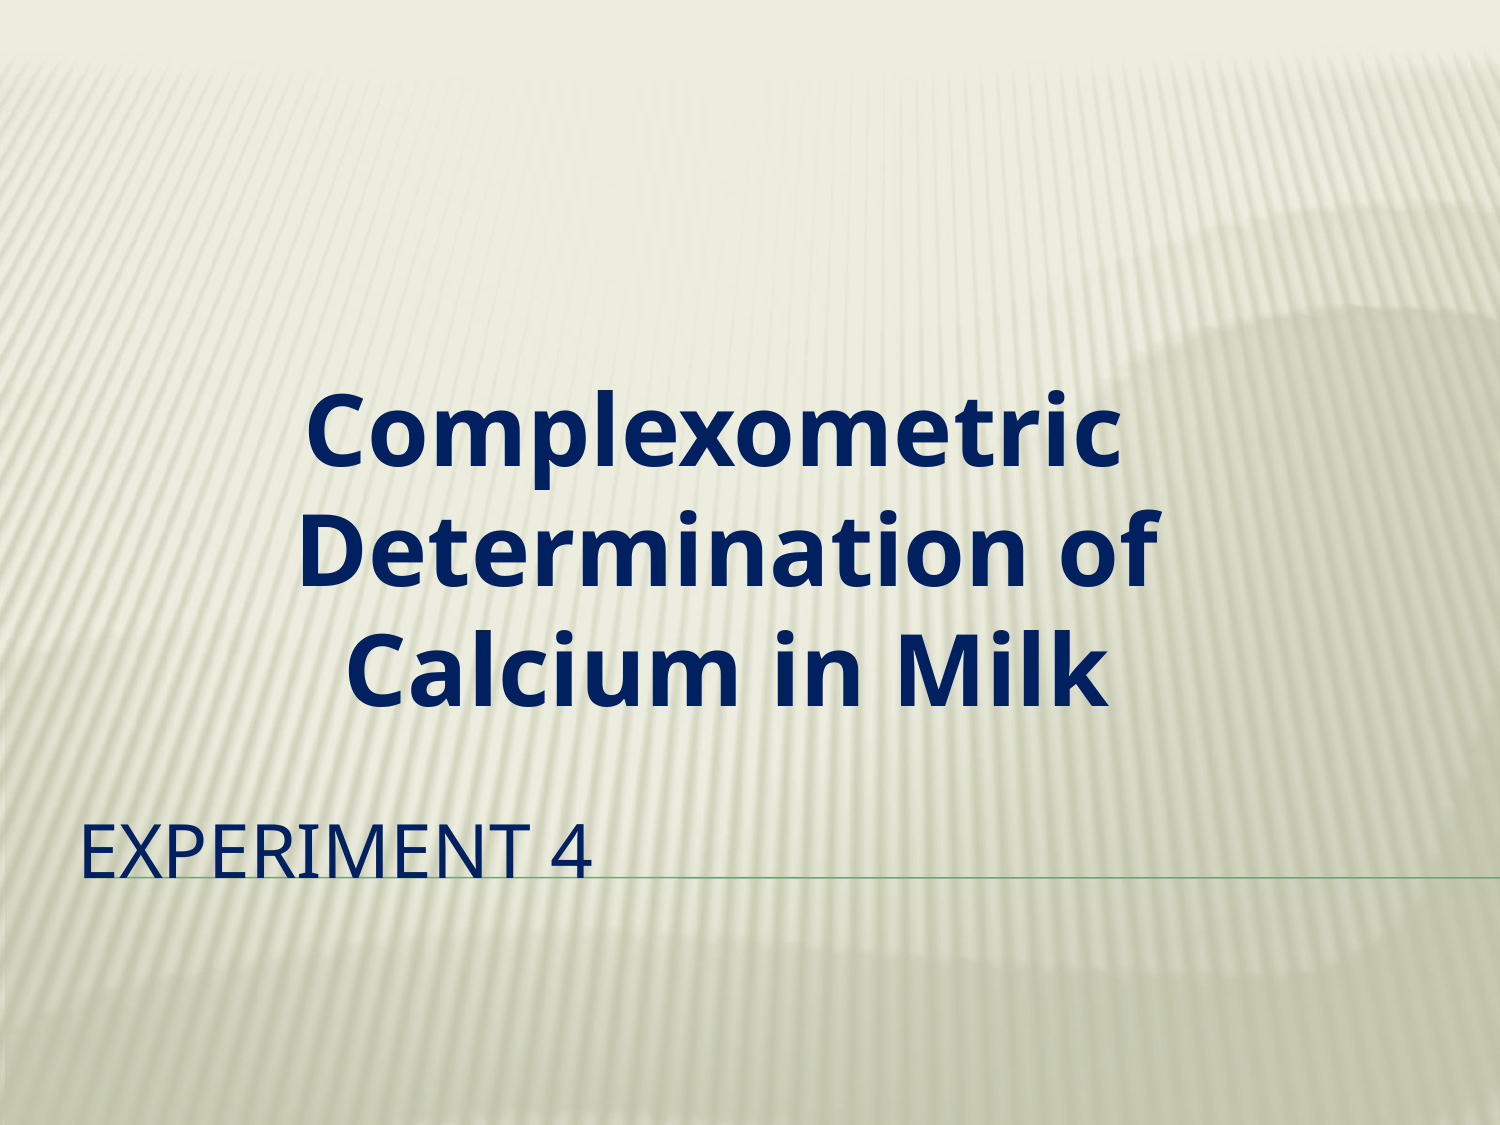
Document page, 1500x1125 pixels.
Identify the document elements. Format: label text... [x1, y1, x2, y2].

subtitle Complexometric Determination of Calcium in Milk [123, 172, 1330, 734]
title Experiment 4 [62, 796, 1450, 997]
